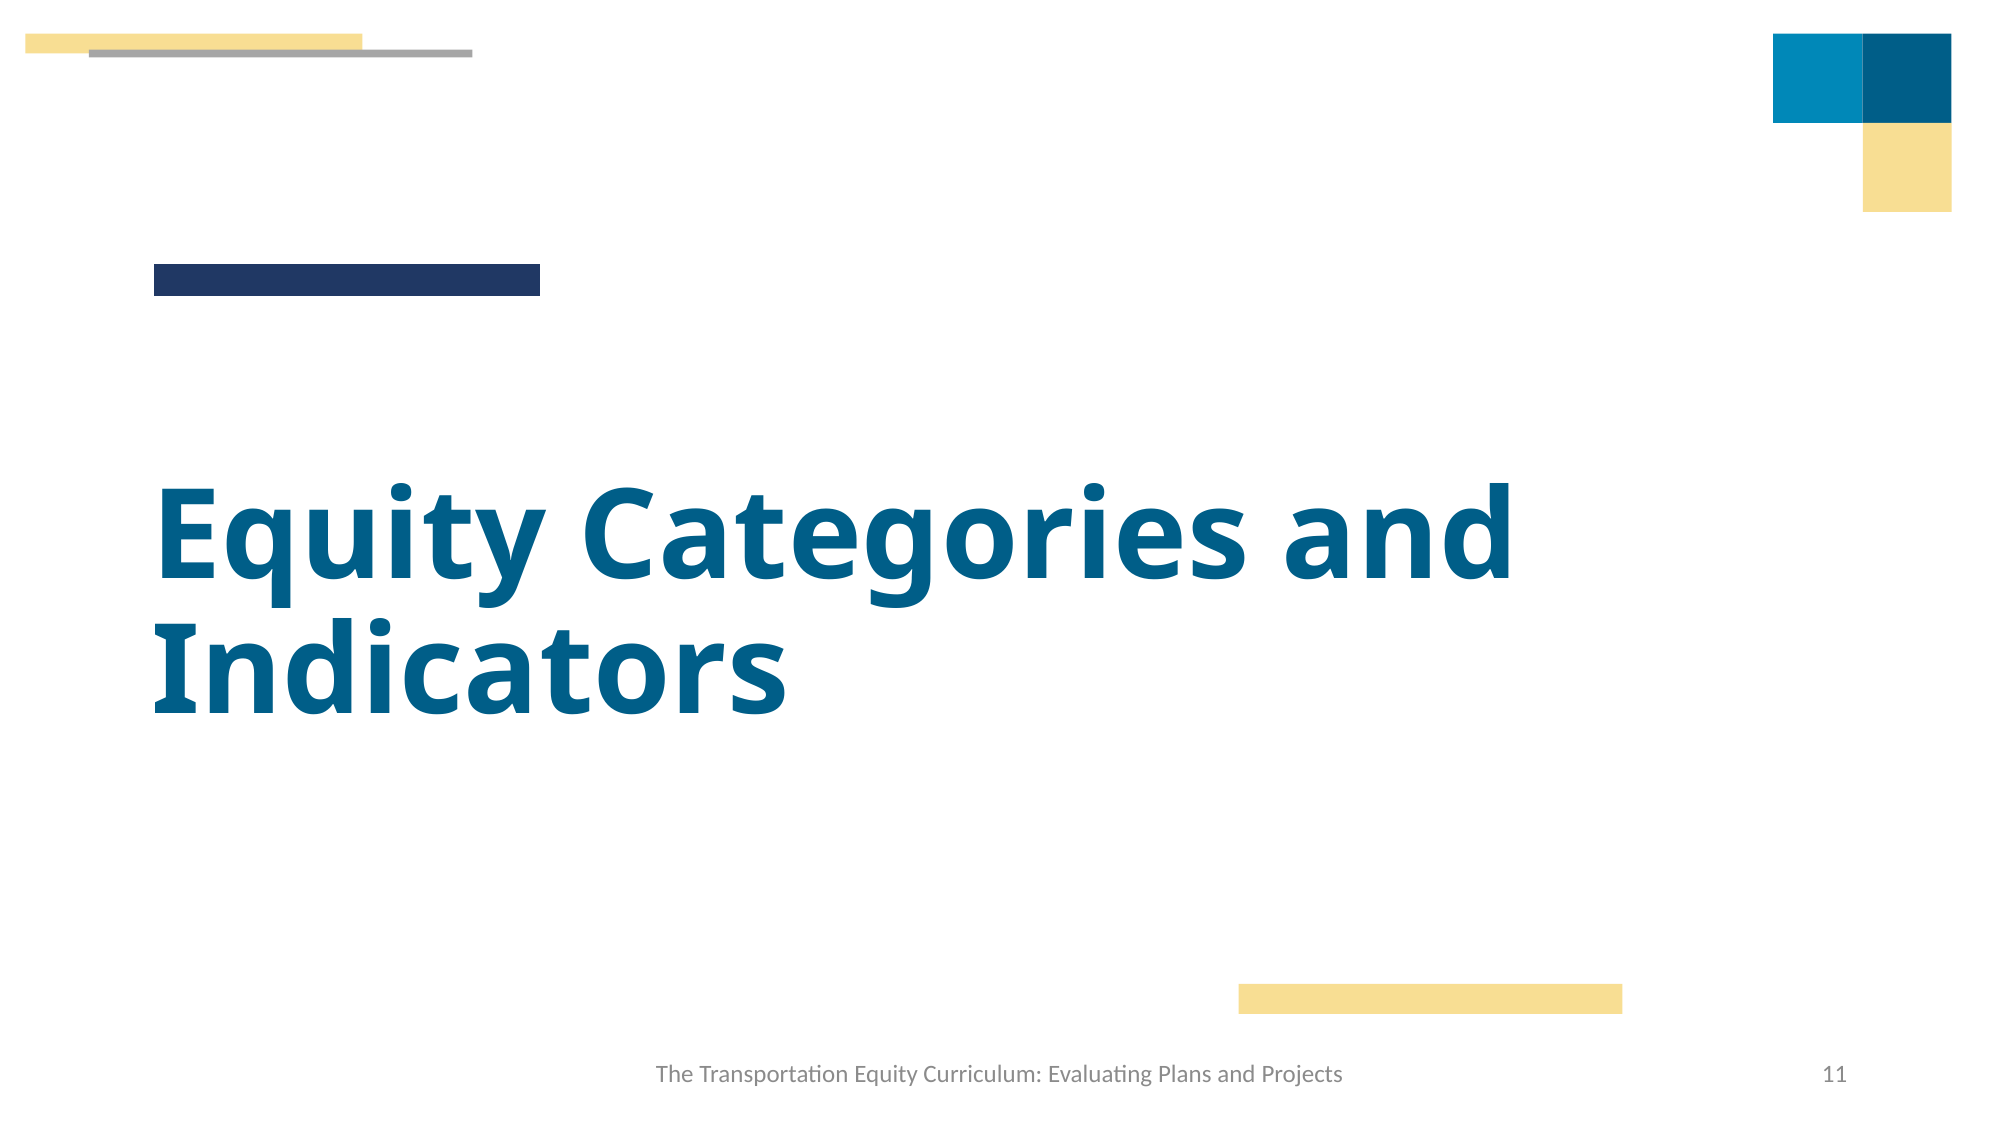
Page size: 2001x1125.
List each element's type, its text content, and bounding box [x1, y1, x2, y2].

title Equity Categories and Indicators [136, 280, 1862, 749]
footer The Transportation Equity Curriculum: Evaluating Plans and Projects [638, 1042, 1362, 1103]
slide_number 11 [1412, 1042, 1863, 1103]
